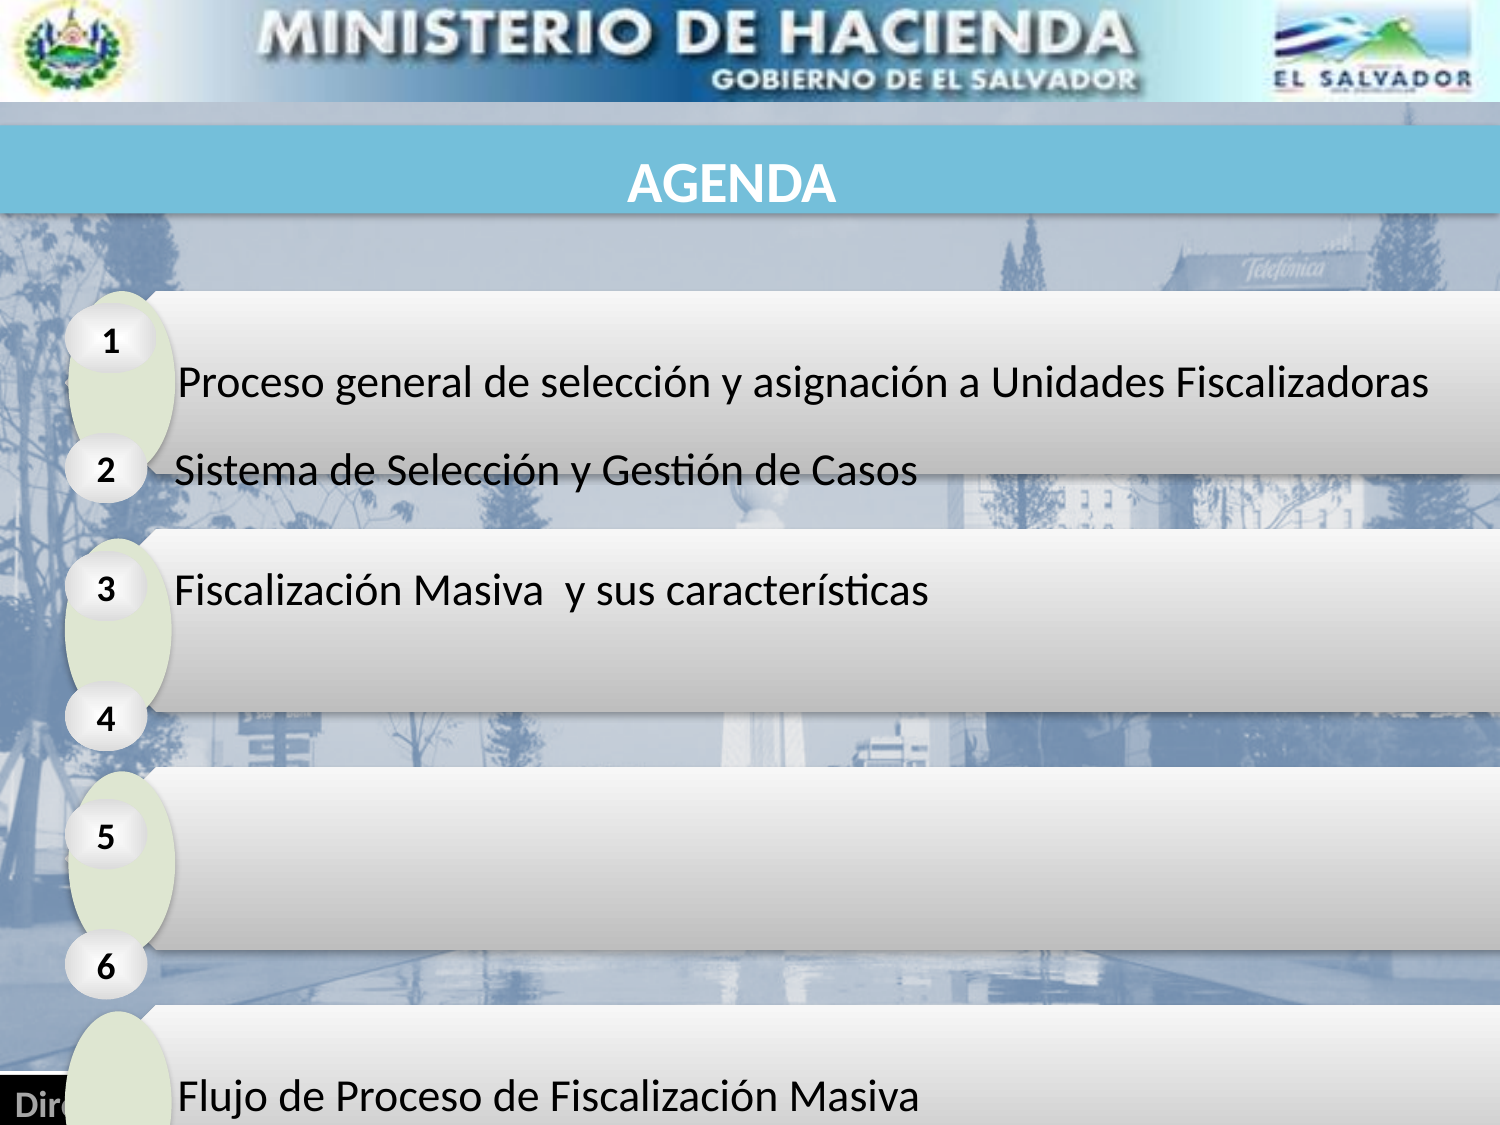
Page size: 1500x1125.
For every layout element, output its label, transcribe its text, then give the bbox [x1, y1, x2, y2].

picture [0, 0, 1500, 1071]
text_box Dirección General de Impuestos Internos Agosto 2013 [0, 1078, 61, 1125]
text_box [64, 290, 1459, 1012]
